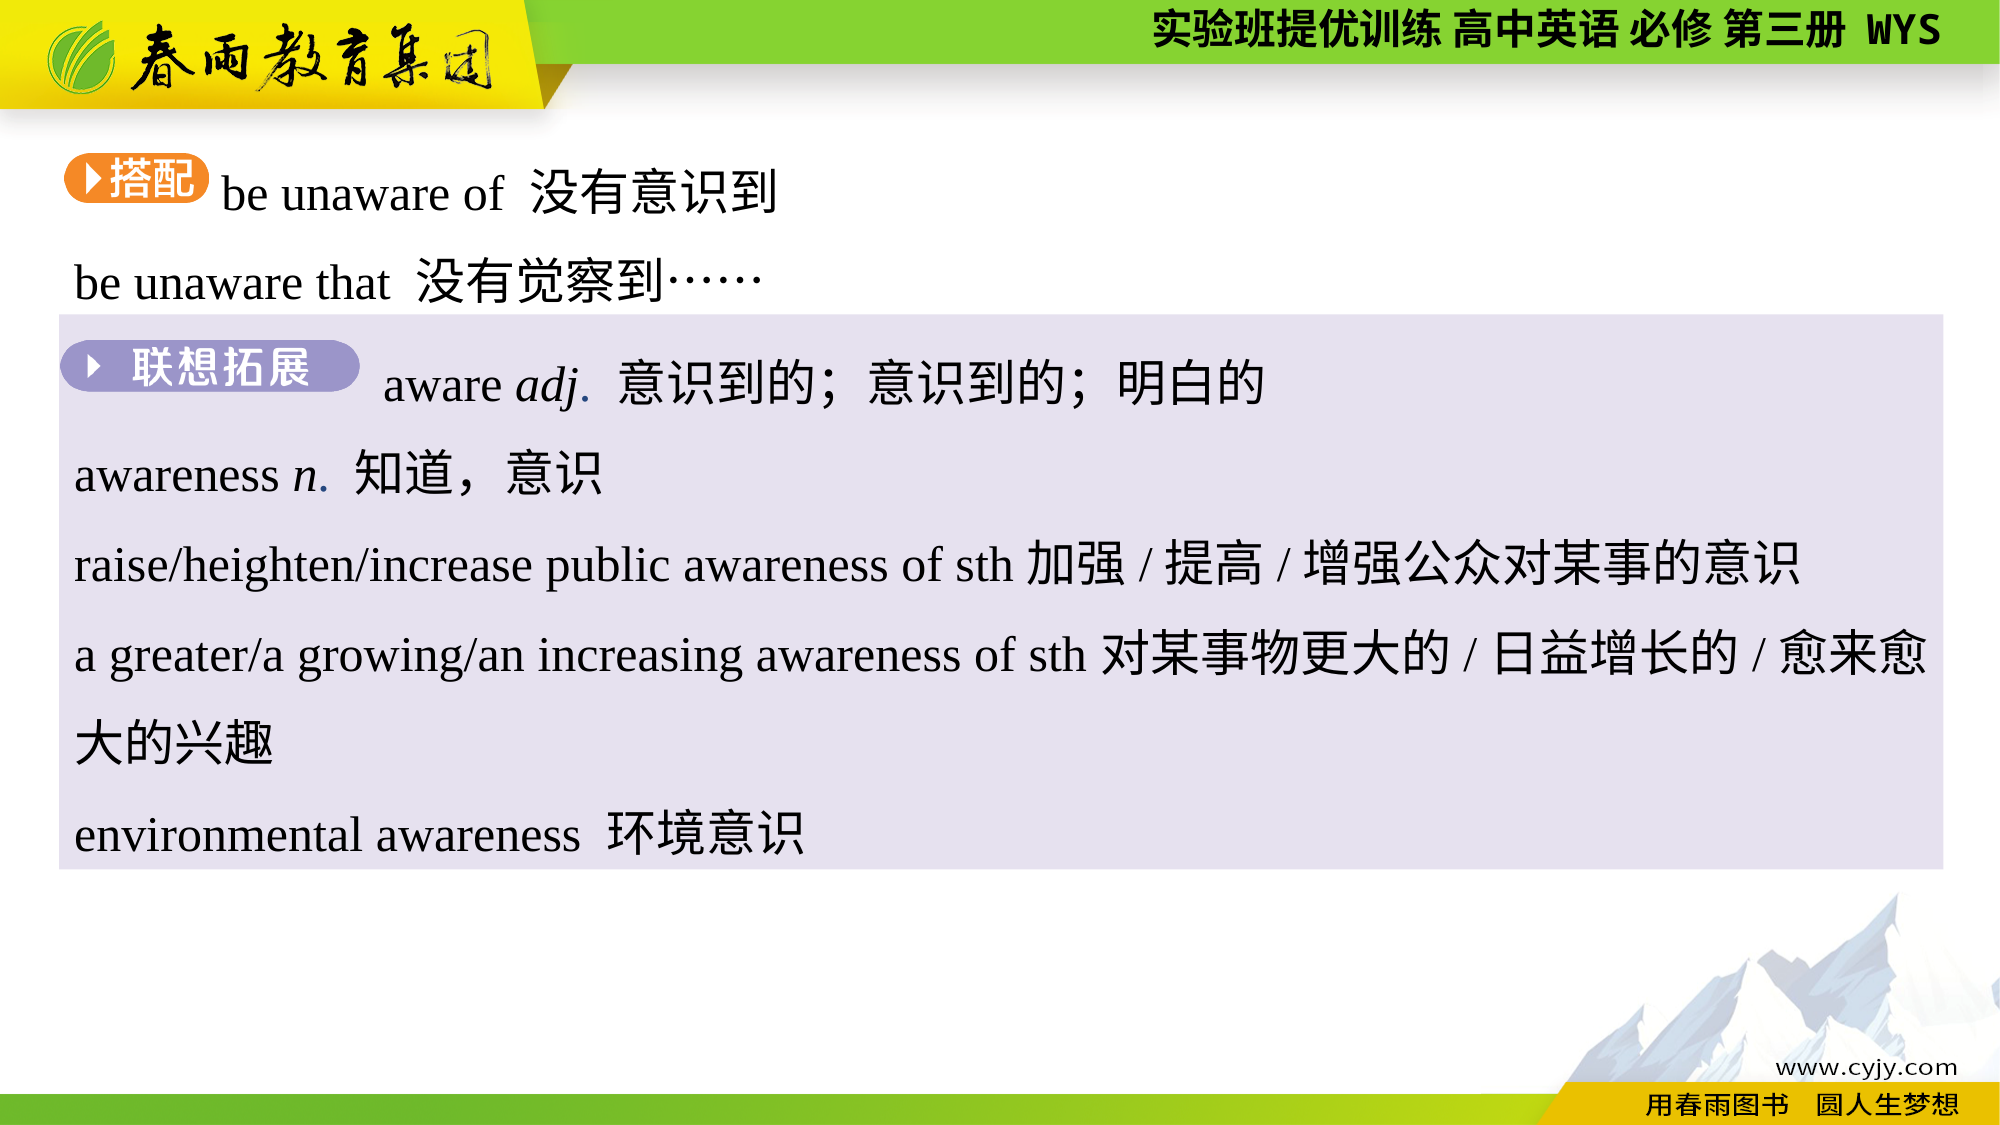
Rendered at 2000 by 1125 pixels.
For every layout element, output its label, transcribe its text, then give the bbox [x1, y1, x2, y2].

list be unaware of 没有意识到 be unaware that 没有觉察到…… [59, 122, 1944, 308]
picture [0, 0, 2000, 1125]
text_box aware adj. 意识到的；意识到的；明白的 awareness n. 知道，意识 raise/heighten/increase public awareness of sth加强/提高/增强公众对某事的意识 a greater/a growing/an increasing awareness of sth对某事物更大的/日益增长的/愈来愈大的兴趣 environmental awareness 环境意识 [59, 314, 1944, 870]
